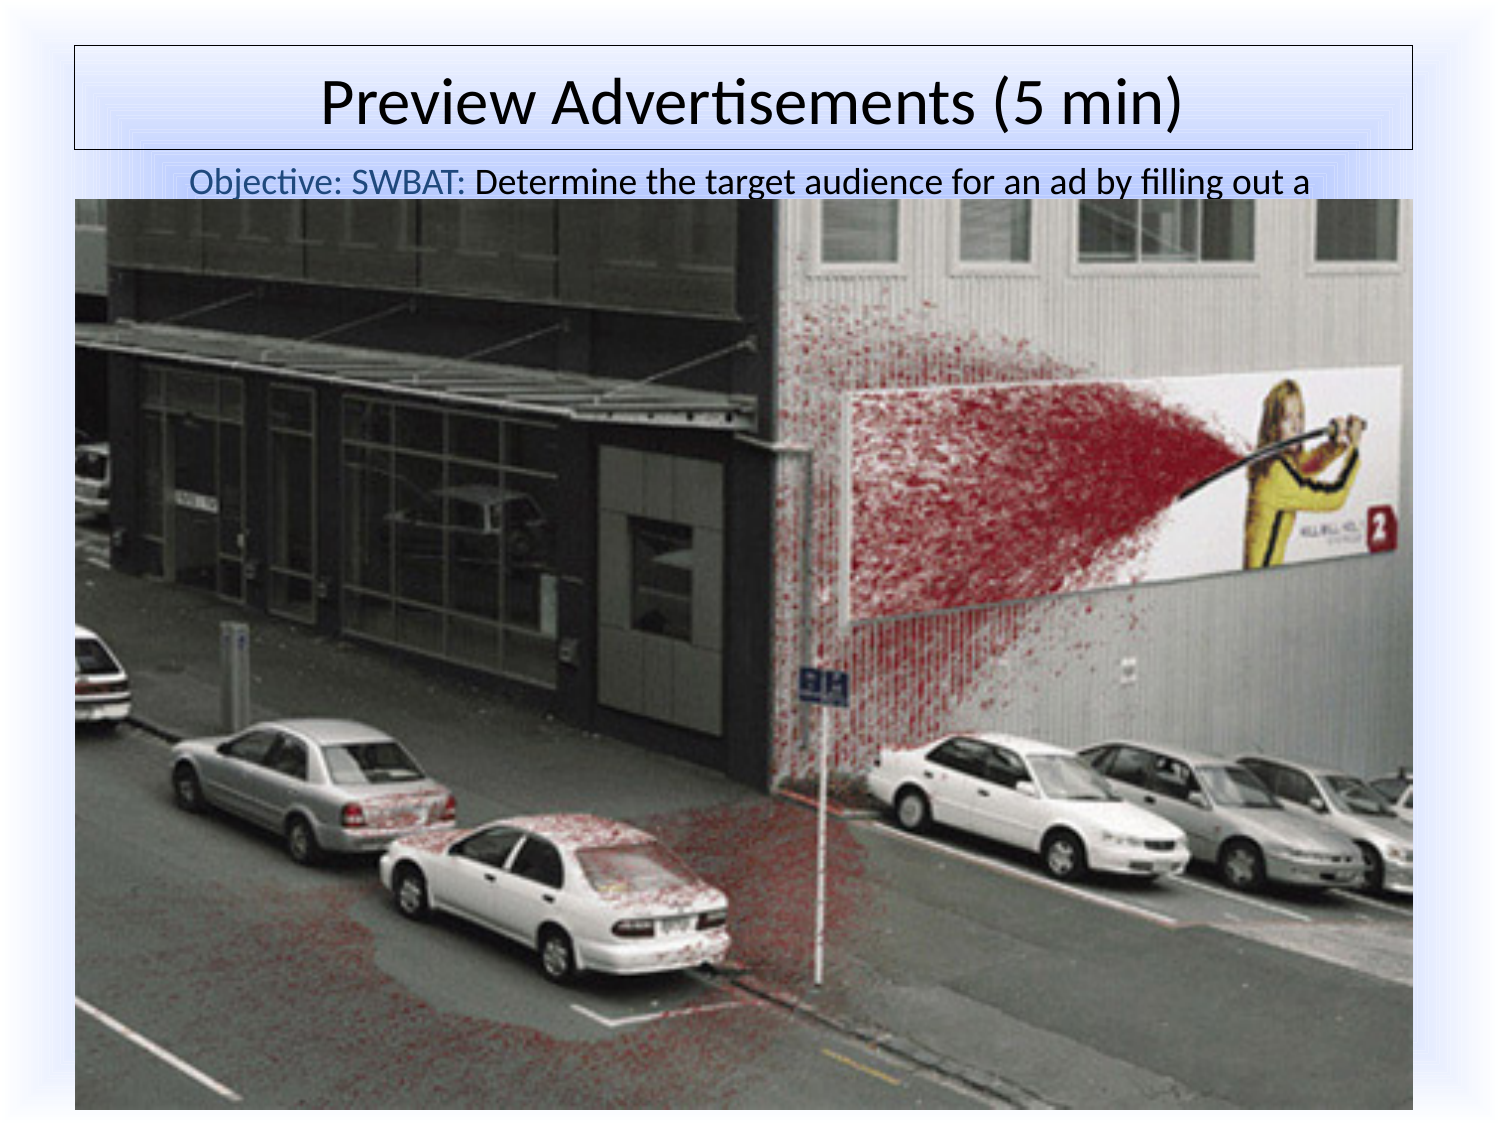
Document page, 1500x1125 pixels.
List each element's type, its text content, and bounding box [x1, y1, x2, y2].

text_box Objective: SWBAT: Determine the target audience for an ad by filling out a worksheet [70, 149, 1413, 202]
text_box Preview Advertisements (5 min) [74, 45, 1413, 149]
picture [74, 199, 1413, 1110]
